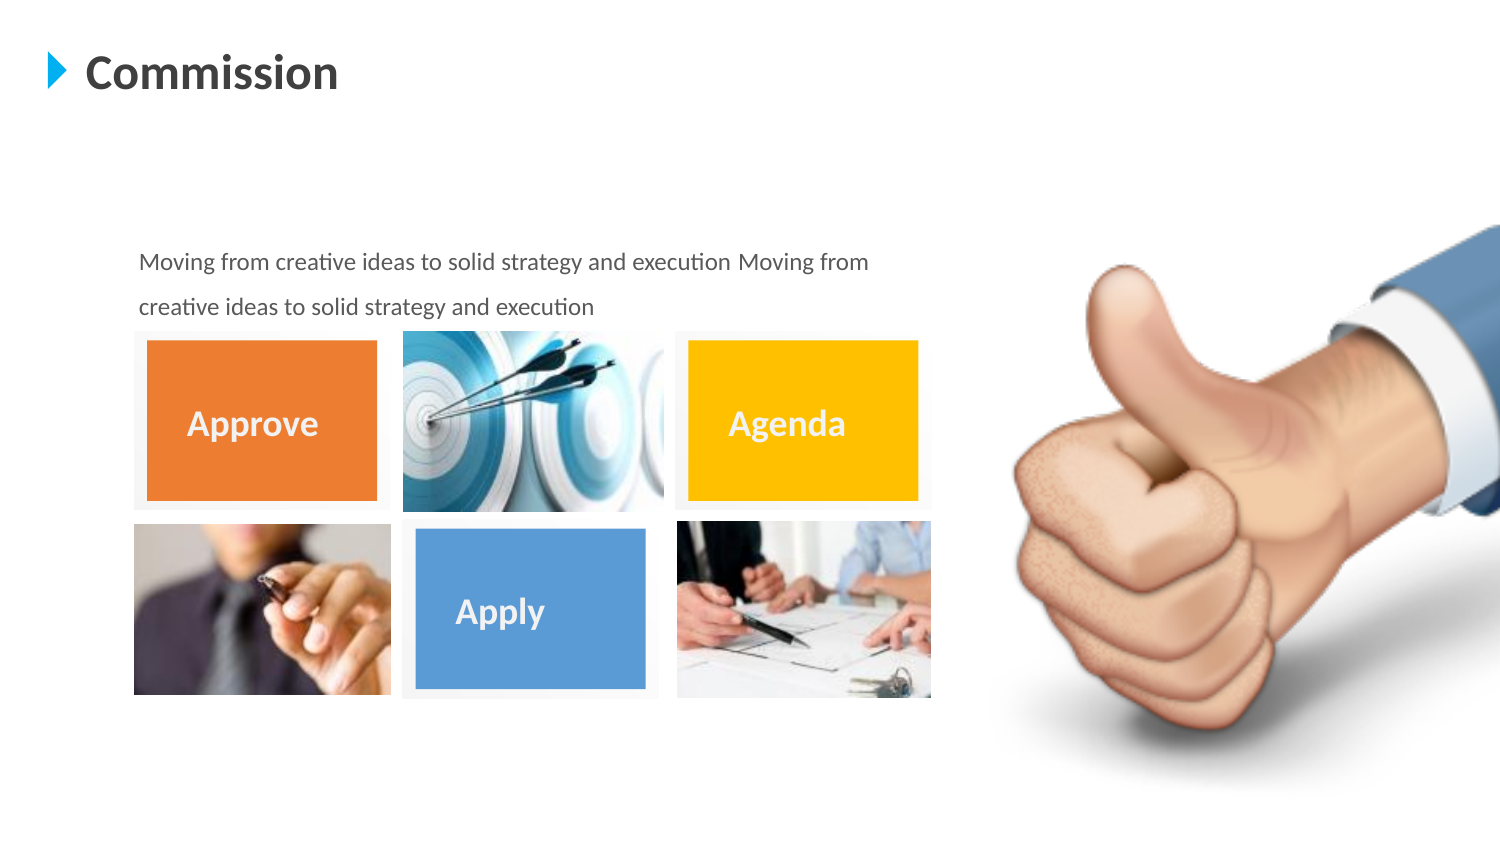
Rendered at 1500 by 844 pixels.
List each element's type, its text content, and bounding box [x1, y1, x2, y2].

picture [973, 149, 1500, 831]
picture [134, 524, 391, 695]
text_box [402, 519, 659, 699]
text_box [134, 331, 391, 510]
text_box Moving from creative ideas to solid strategy and execution Moving from creative ideas to solid strategy and execution [126, 224, 952, 327]
picture [677, 521, 931, 698]
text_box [48, 32, 359, 108]
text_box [675, 331, 932, 510]
picture [403, 331, 664, 512]
